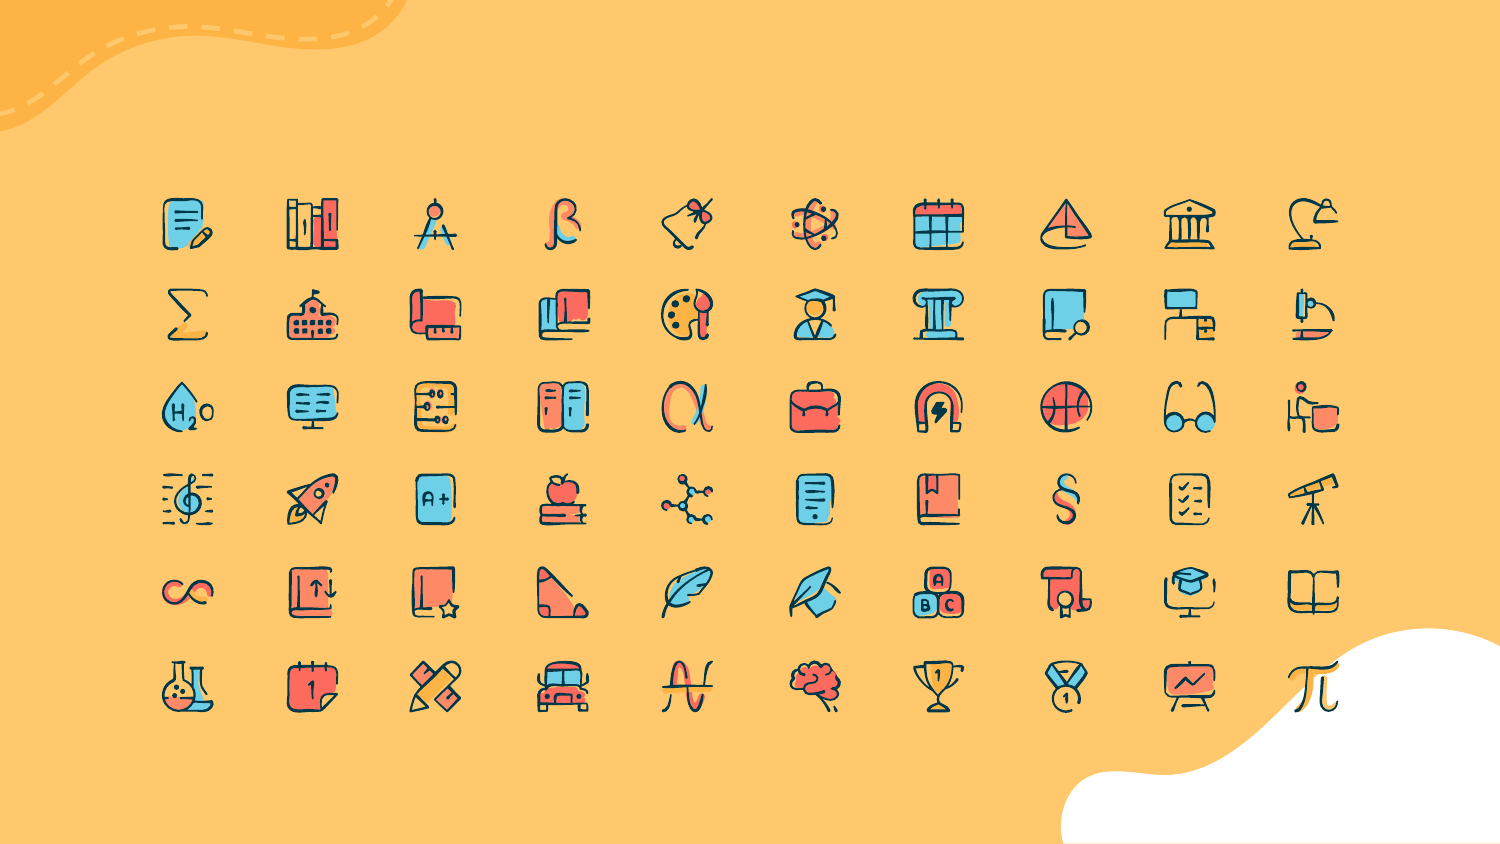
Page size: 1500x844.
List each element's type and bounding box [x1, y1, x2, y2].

text_box [408, 660, 463, 713]
text_box [538, 473, 588, 526]
text_box [159, 579, 215, 606]
text_box [788, 566, 842, 619]
text_box [914, 380, 964, 434]
text_box [793, 288, 838, 341]
text_box [161, 473, 215, 526]
text_box [1291, 288, 1337, 341]
text_box [1163, 380, 1217, 434]
text_box [538, 288, 591, 341]
text_box [1287, 473, 1340, 526]
text_box [911, 288, 965, 341]
text_box [411, 566, 461, 619]
text_box [1286, 380, 1341, 434]
text_box [660, 566, 714, 619]
text_box [536, 566, 590, 619]
text_box [414, 473, 457, 526]
text_box [285, 660, 339, 713]
text_box [413, 197, 459, 251]
text_box [1163, 288, 1216, 341]
text_box [1287, 197, 1340, 251]
text_box [1039, 566, 1093, 619]
text_box [790, 197, 842, 251]
text_box [544, 197, 583, 251]
text_box [287, 566, 338, 619]
text_box [536, 660, 590, 715]
text_box [911, 198, 966, 251]
text_box [1163, 566, 1217, 619]
text_box [660, 660, 714, 713]
text_box [660, 380, 714, 434]
text_box [660, 197, 715, 251]
text_box [166, 288, 209, 341]
text_box [536, 380, 590, 433]
text_box [160, 381, 215, 433]
text_box [412, 380, 458, 434]
text_box [788, 660, 842, 713]
text_box [1042, 288, 1091, 341]
text_box [1039, 198, 1094, 250]
text_box [912, 566, 966, 619]
text_box [1162, 660, 1216, 713]
text_box [1052, 473, 1082, 526]
text_box [1287, 660, 1340, 713]
text_box [660, 473, 714, 526]
text_box [916, 473, 961, 526]
text_box [161, 660, 216, 713]
text_box [911, 660, 965, 713]
text_box [1163, 198, 1217, 250]
text_box [1168, 473, 1211, 526]
text_box [286, 288, 340, 341]
text_box [286, 197, 339, 251]
text_box [660, 288, 715, 341]
text_box [795, 472, 836, 526]
text_box [408, 288, 464, 341]
text_box [286, 473, 340, 526]
text_box [161, 197, 215, 251]
text_box [1043, 660, 1089, 714]
text_box [286, 383, 342, 430]
text_box [1037, 380, 1094, 433]
text_box [788, 380, 842, 434]
text_box [1283, 569, 1340, 616]
